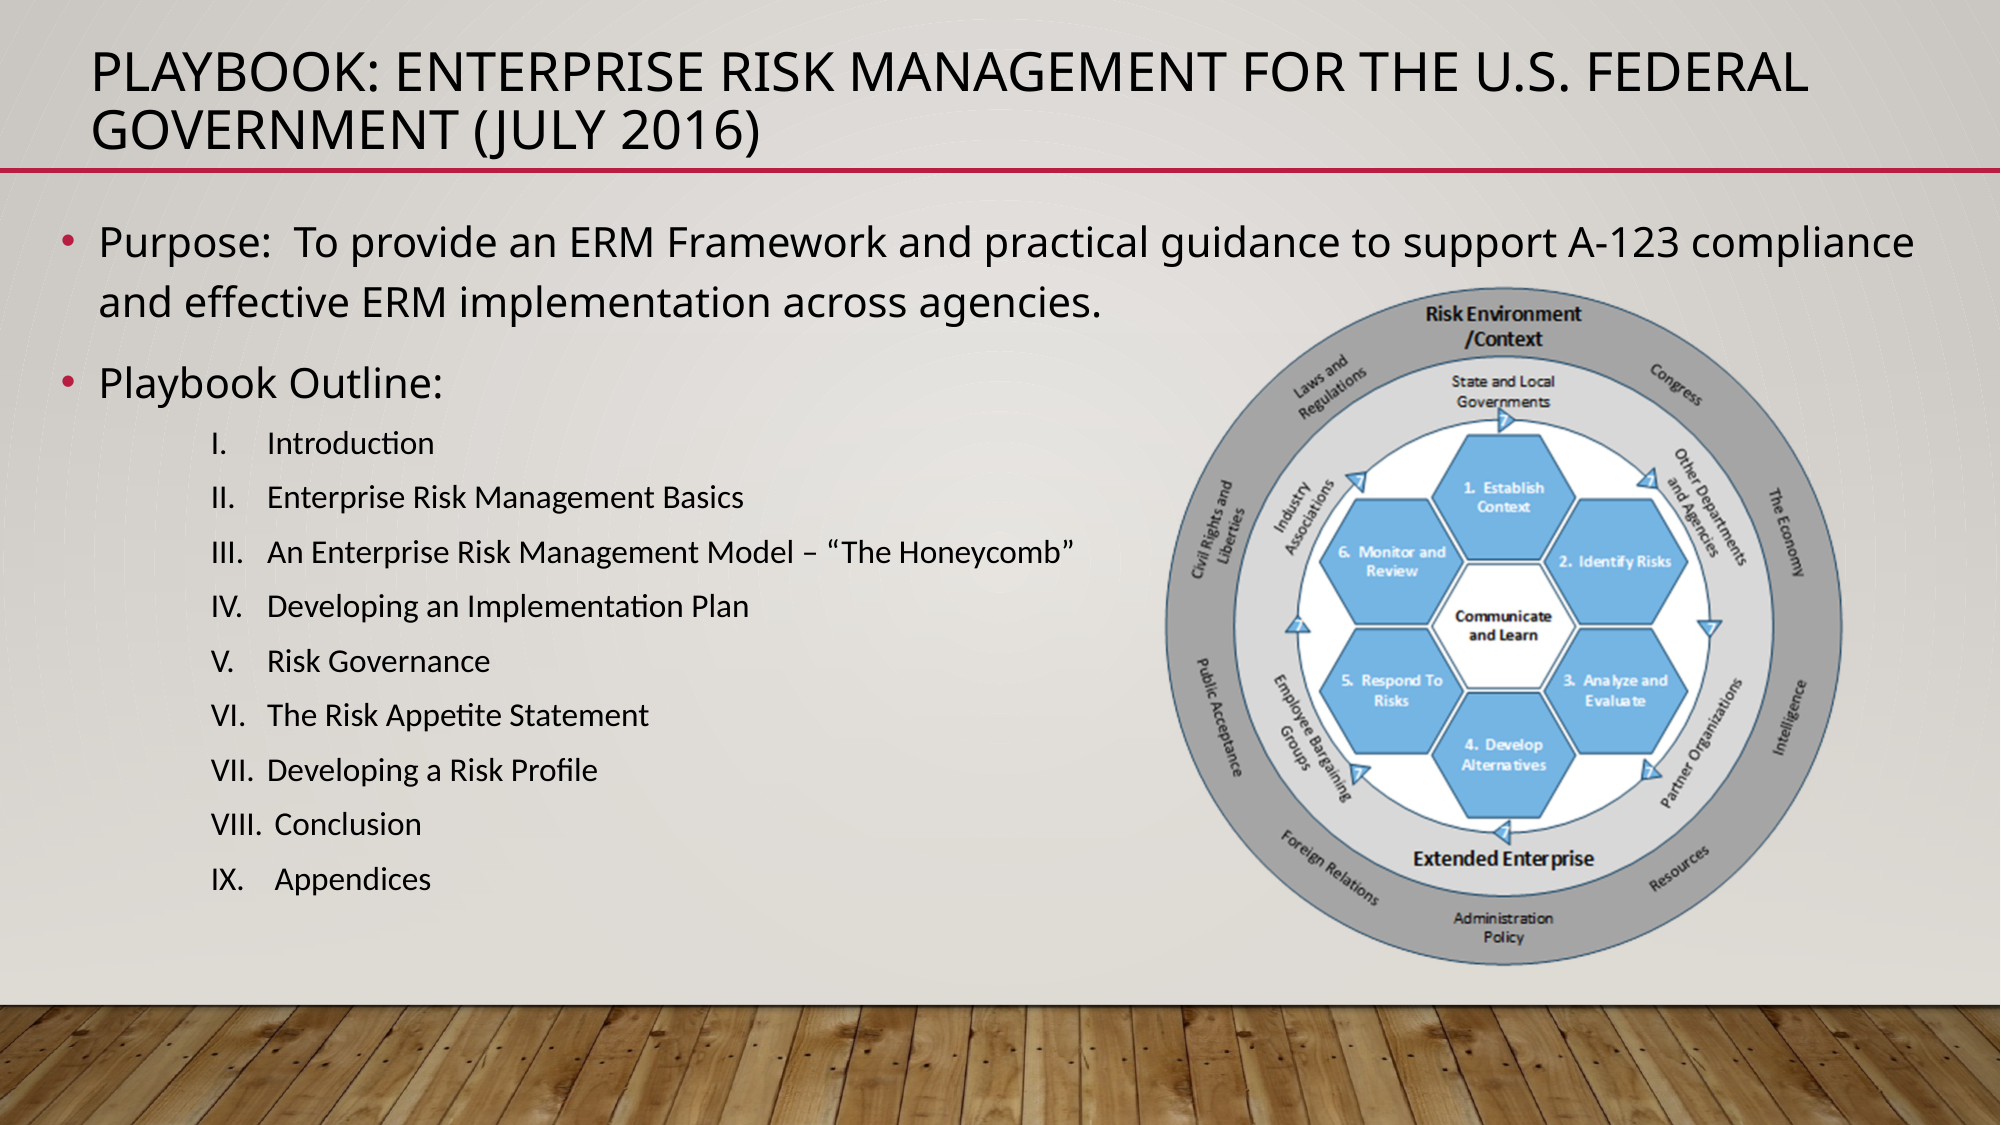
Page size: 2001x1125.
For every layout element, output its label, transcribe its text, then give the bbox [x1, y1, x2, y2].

picture [1162, 285, 1846, 969]
picture [0, 1005, 2000, 1125]
list Purpose: To provide an ERM Framework and practical guidance to support A-123 compliance and effective ERM implementation across agencies. Playbook Outline: Introduction Enterprise Risk Management Basics An Enterprise Risk Management Model – “The Honeycomb” Developing an Implementation Plan Risk Governance The Risk Appetite Statement Developing a Risk Profile Conclusion Appendices [45, 197, 1950, 955]
title Playbook: Enterprise Risk Management for the U.S. Federal Government (July 2016) [75, 37, 1950, 184]
